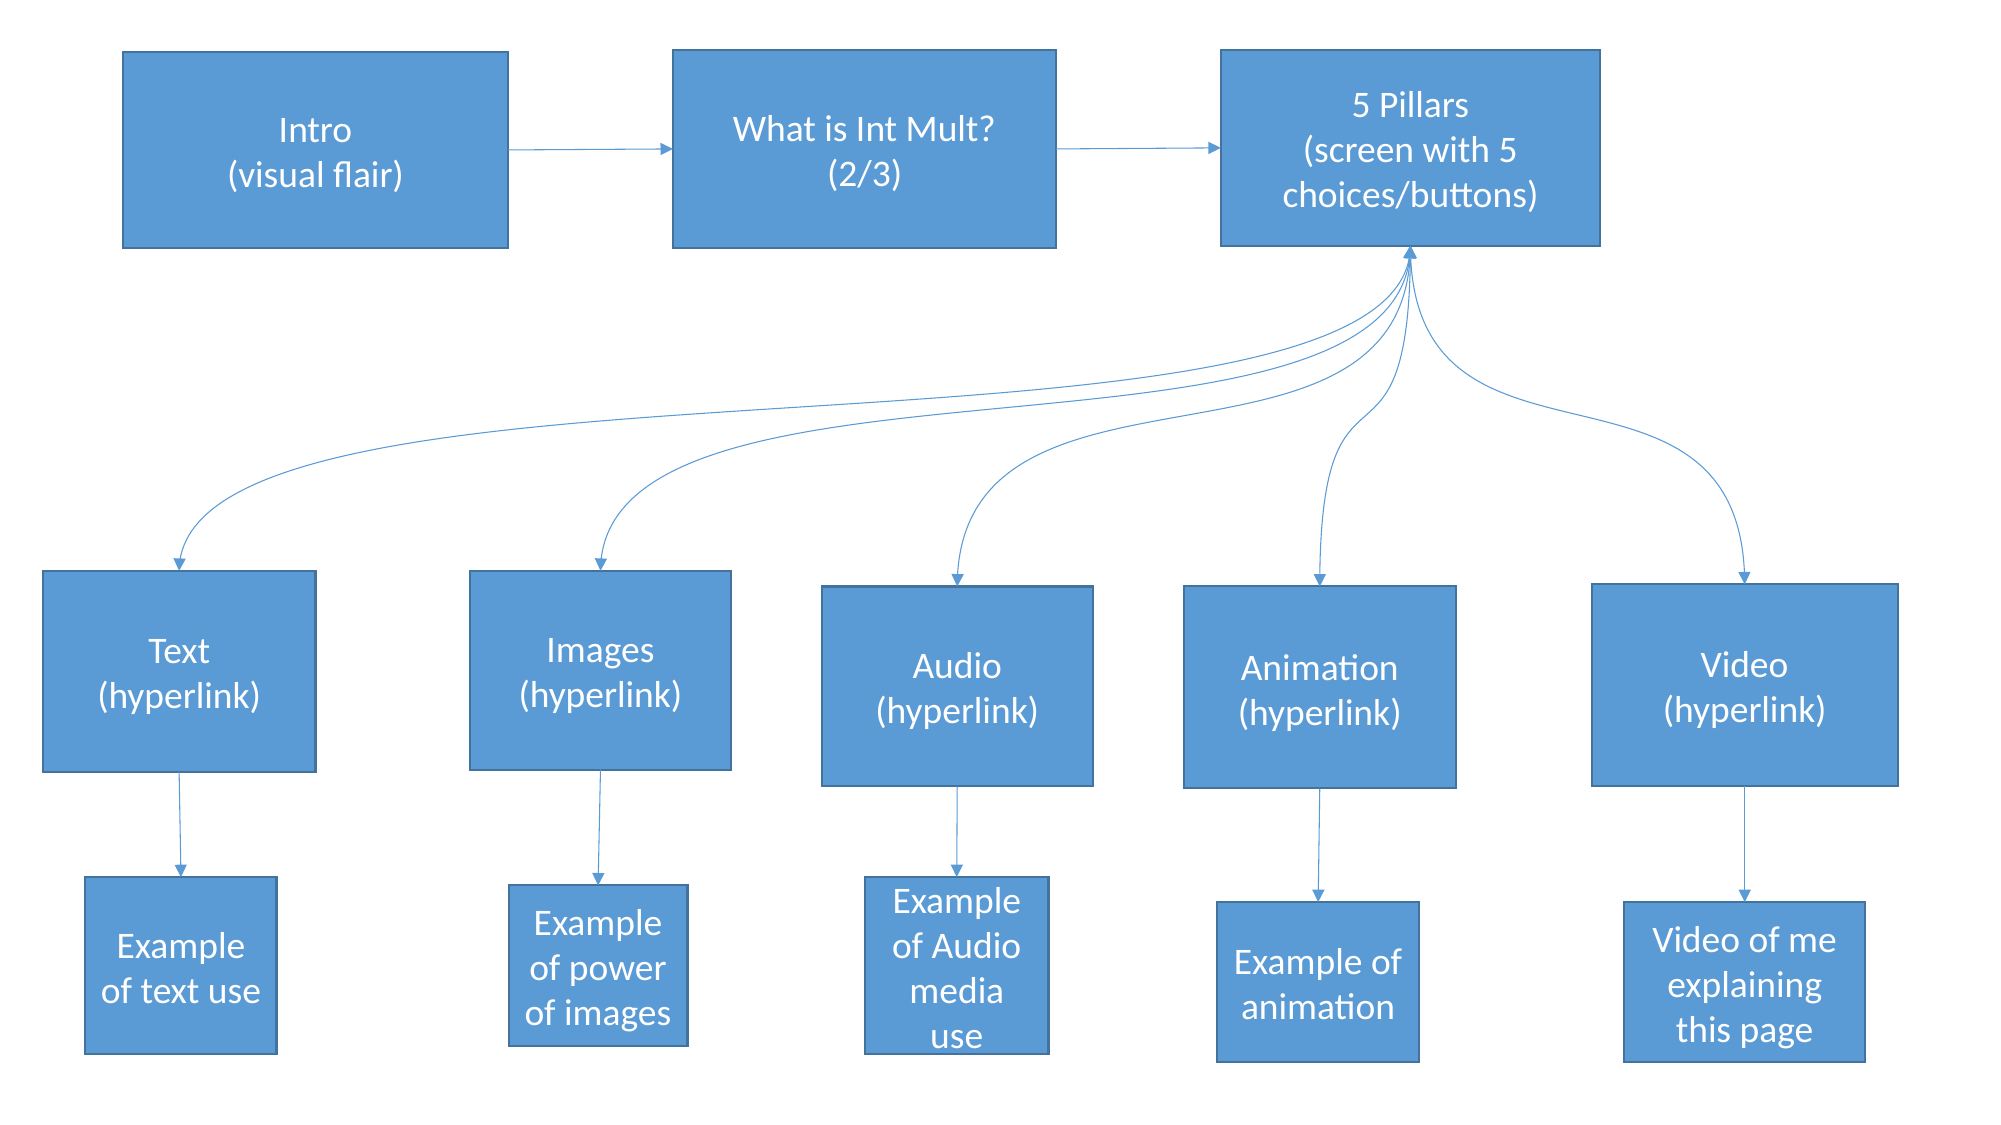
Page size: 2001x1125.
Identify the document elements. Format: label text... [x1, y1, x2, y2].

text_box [842, 3, 1168, 814]
text_box Images (hyperlink) [469, 570, 632, 771]
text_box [1408, 247, 1747, 583]
text_box Example of power of images [508, 884, 689, 1047]
text_box 5 Pillars (screen with 5 choices/buttons) [1220, 49, 1601, 247]
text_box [1194, 370, 1536, 462]
text_box Example of Audio media use [864, 876, 1050, 1055]
text_box Video (hyperlink) [1591, 583, 1899, 787]
text_box Intro (visual flair) [122, 51, 509, 249]
text_box Text (hyperlink) [42, 570, 317, 773]
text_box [632, 0, 958, 1024]
text_box Animation (hyperlink) [1183, 585, 1457, 789]
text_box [1013, 189, 1355, 643]
text_box Video of me explaining this page [1623, 901, 1866, 1063]
text_box Example of text use [84, 876, 278, 1055]
text_box Example of animation [1216, 901, 1420, 1063]
